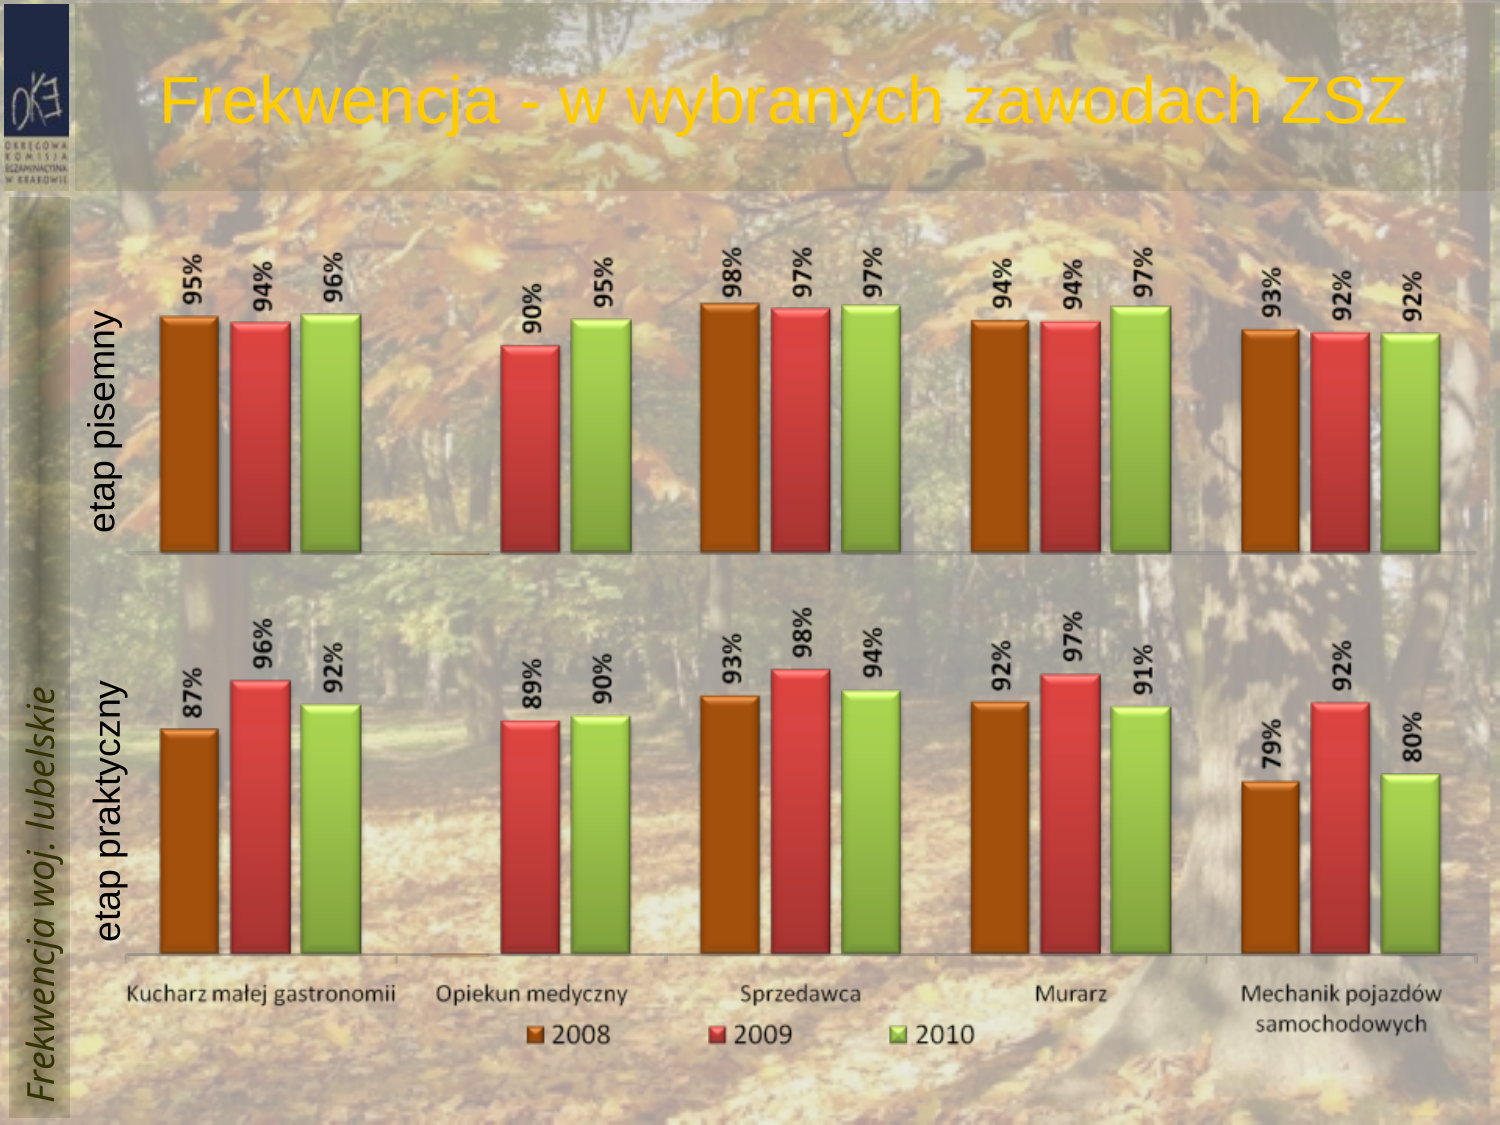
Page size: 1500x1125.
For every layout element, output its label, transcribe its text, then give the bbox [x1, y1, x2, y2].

text_box etap pisemny [69, 227, 130, 237]
title Frekwencja - w wybranych zawodach ZSZ [74, 3, 1495, 192]
text_box Frekwencja woj. lubelskie [9, 197, 70, 1118]
picture [66, 239, 1492, 1073]
